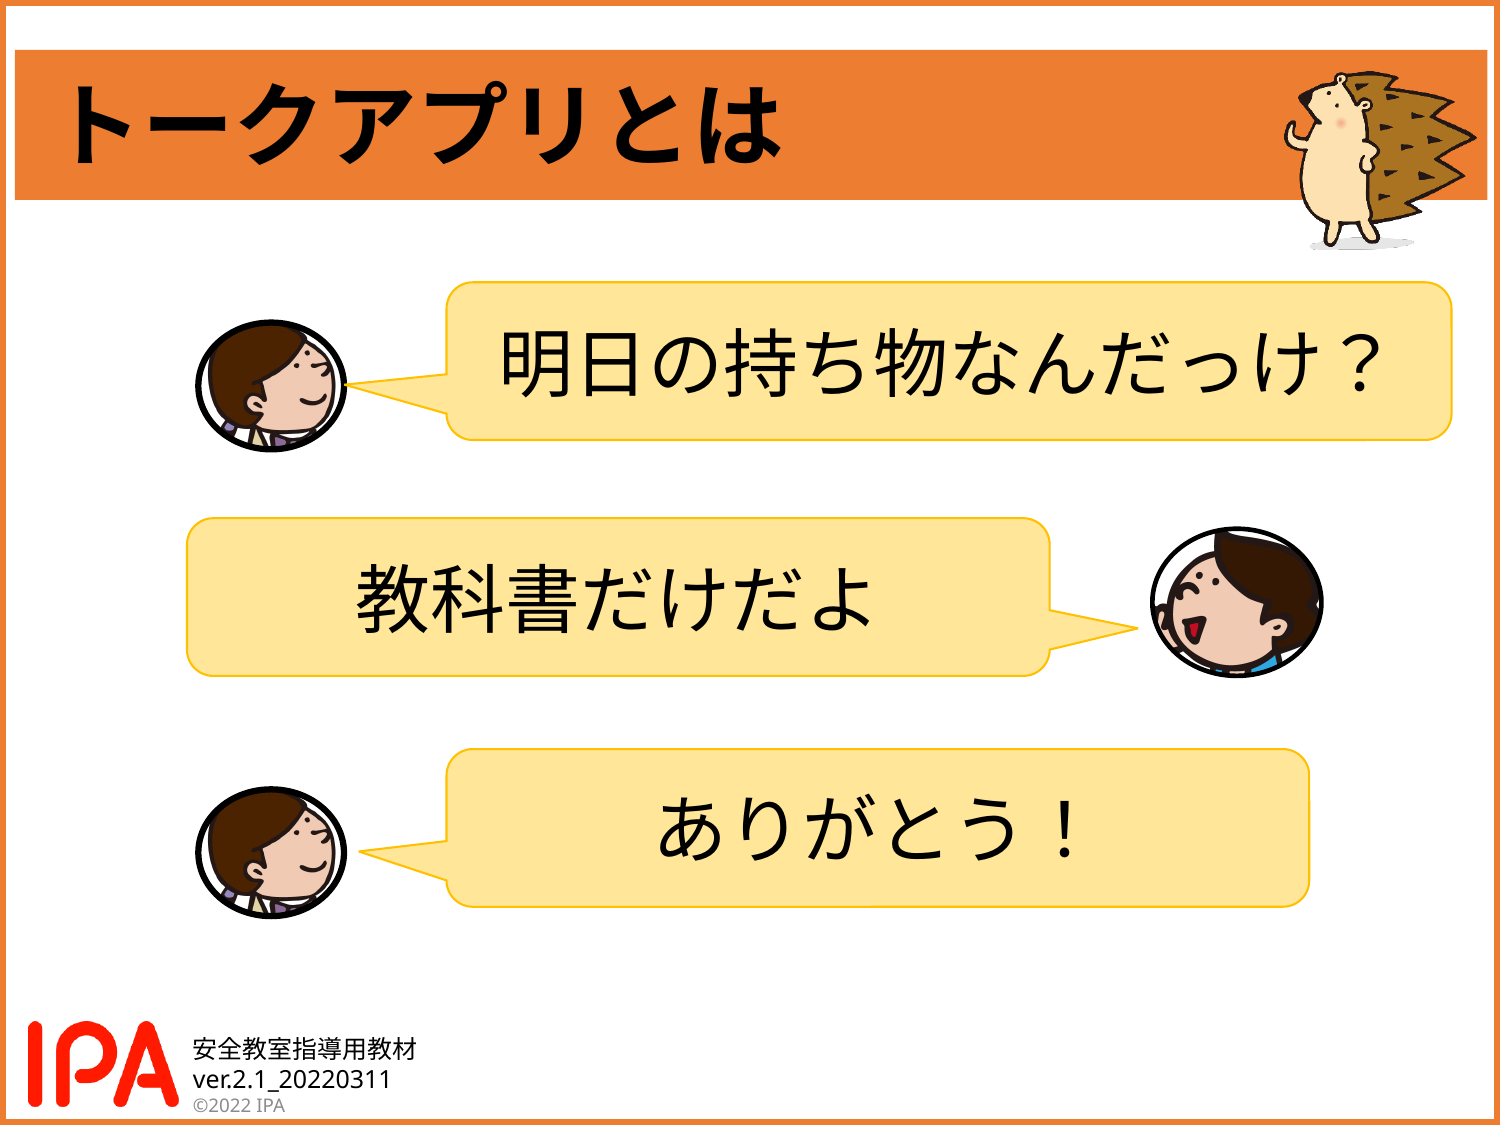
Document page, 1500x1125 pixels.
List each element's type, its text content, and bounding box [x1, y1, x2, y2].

picture [28, 1021, 179, 1107]
text_box ありがとう！ [358, 748, 1311, 908]
title トークアプリとは [35, 65, 1341, 195]
text_box 教科書だけだよ [185, 517, 1139, 677]
picture [1284, 71, 1477, 250]
picture [198, 322, 344, 450]
picture [198, 789, 344, 917]
picture [1152, 528, 1322, 676]
text_box 明日の持ち物なんだっけ？ [344, 281, 1453, 442]
